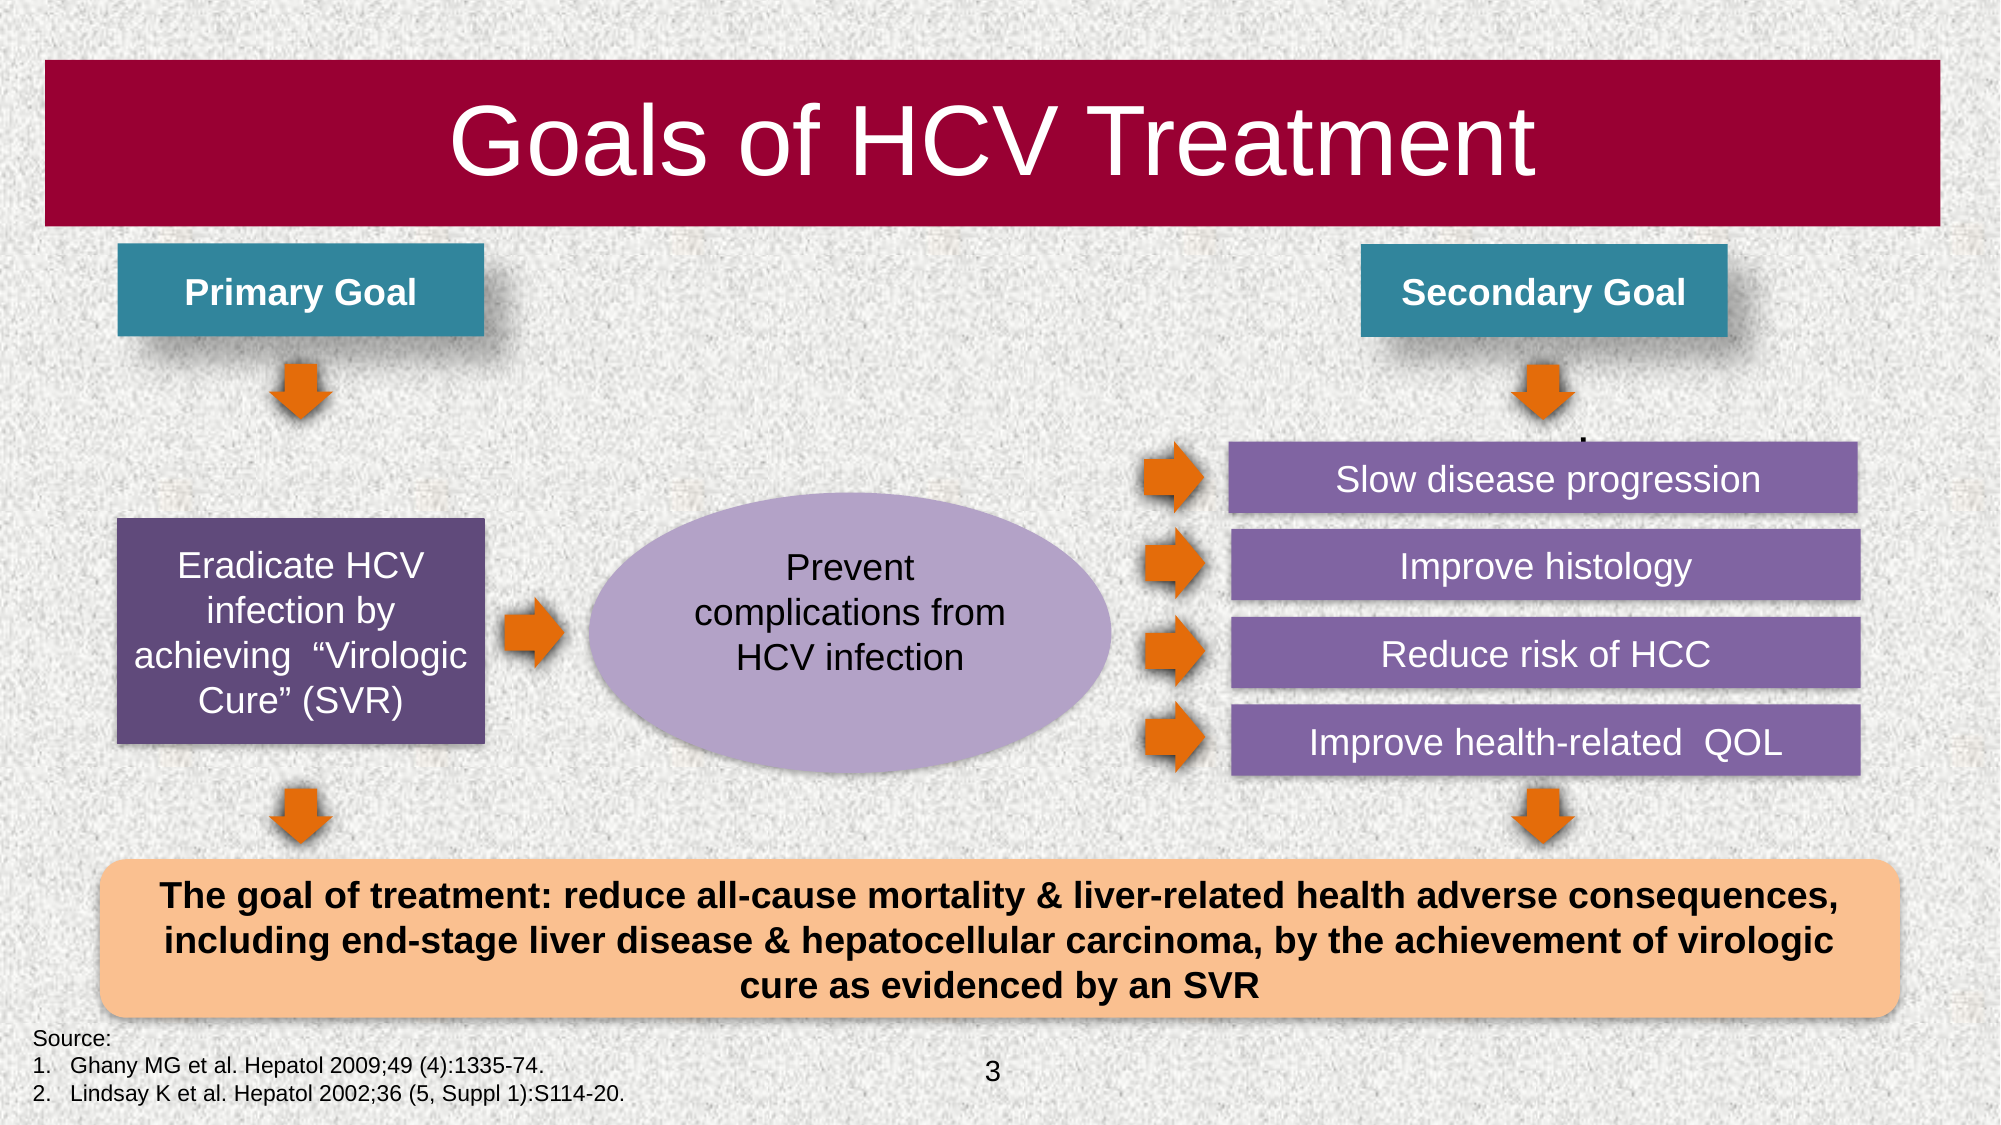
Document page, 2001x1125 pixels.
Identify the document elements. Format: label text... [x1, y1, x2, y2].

text_box [1143, 440, 1205, 514]
text_box Source: Ghany MG et al. Hepatol 2009;49 (4):1335-74. Lindsay K et al. Hepatol 2002;36 (5, Suppl 1):S114-20. [32, 1023, 1734, 1106]
text_box Eradicate HCV infection by achieving “Virologic Cure” (SVR) [117, 518, 485, 744]
text_box [1510, 363, 1577, 421]
text_box The goal of treatment: reduce all-cause mortality & liver-related health adverse consequences, including end-stage liver disease & hepatocellular carcinoma, by the achievement of virologic cure as evidenced by an SVR [99, 858, 1901, 1019]
text_box [1144, 700, 1206, 774]
text_box [1510, 787, 1577, 845]
text_box Improve histology [1231, 528, 1861, 601]
text_box Prevent complications from HCV infection [588, 491, 1113, 774]
text_box Reduce risk of HCC [1231, 616, 1861, 689]
text_box [267, 787, 334, 845]
text_box [1144, 526, 1206, 600]
text_box Improve health-related QOL [1231, 704, 1861, 776]
text_box Secondary Goal [1360, 243, 1728, 338]
text_box Goals of HCV Treatment [45, 59, 1941, 227]
picture [0, 0, 2001, 1125]
text_box [267, 363, 334, 420]
slide_number 3 [759, 1039, 1227, 1100]
text_box Slow disease progression [1228, 441, 1858, 514]
text_box Primary Goal [117, 243, 485, 337]
text_box [1144, 614, 1206, 688]
text_box [503, 595, 566, 670]
